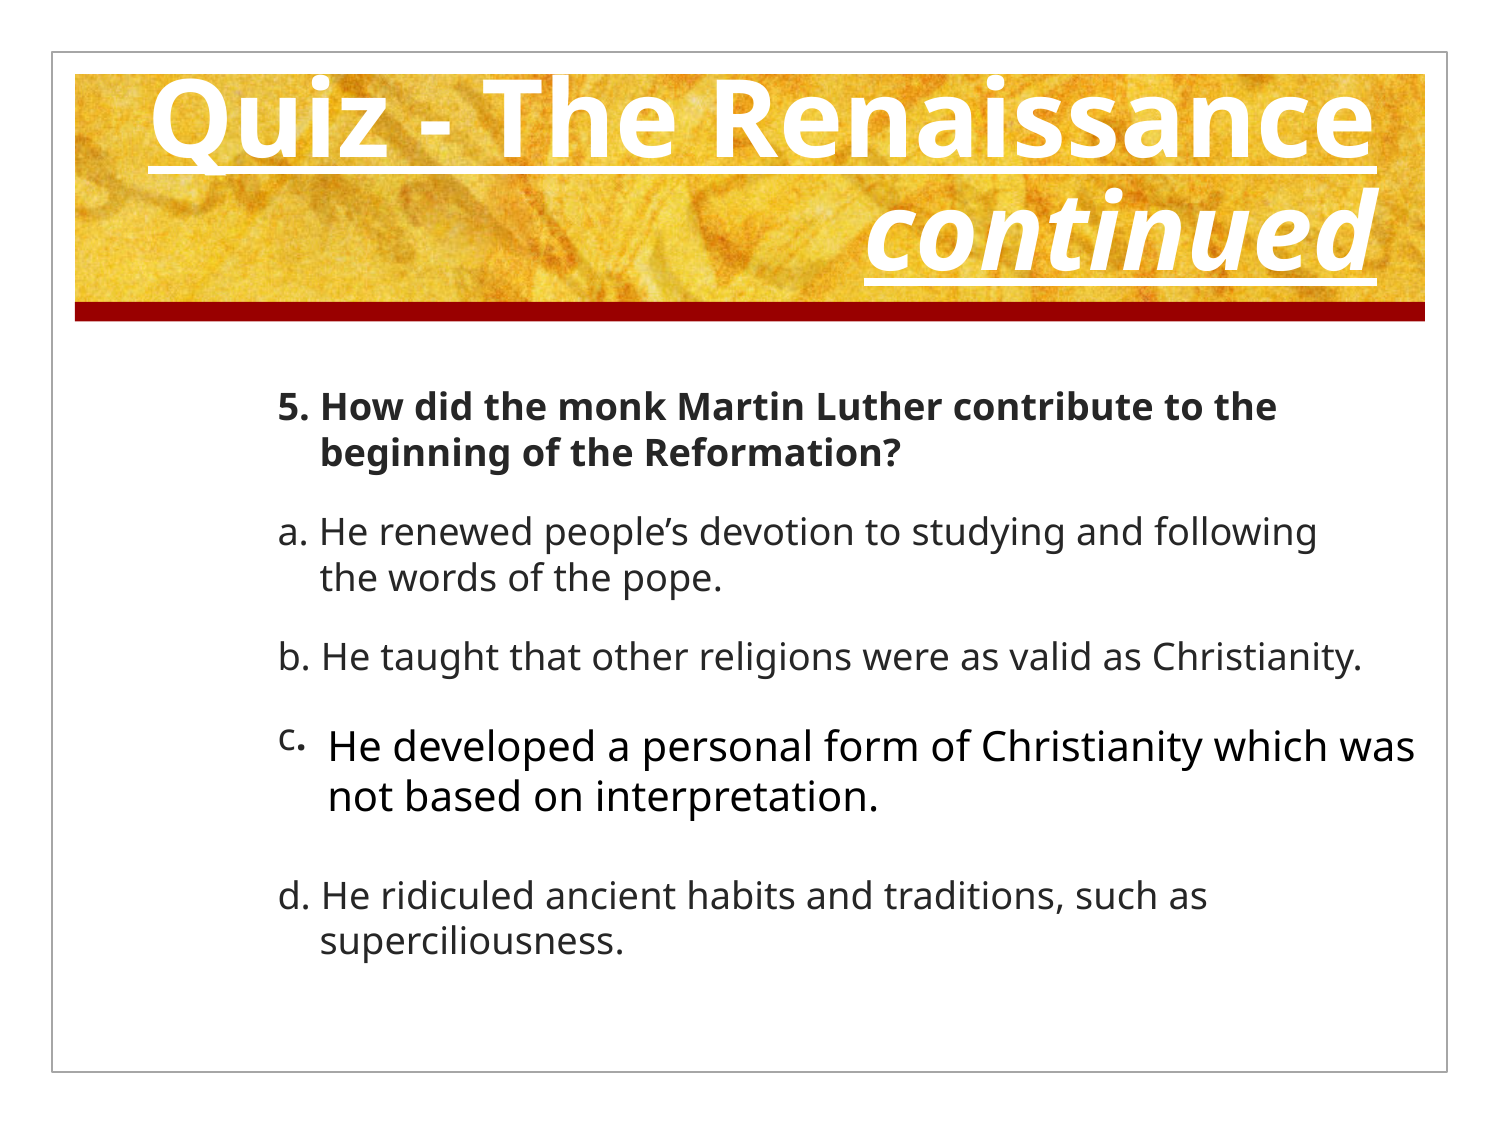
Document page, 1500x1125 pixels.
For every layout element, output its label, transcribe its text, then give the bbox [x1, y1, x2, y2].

list 5. How did the monk Martin Luther contribute to the beginning of the Reformation? a. He renewed people’s devotion to studying and following the words of the pope. b. He taught that other religions were as valid as Christianity. c. d. He ridiculed ancient habits and traditions, such as superciliousness. [262, 375, 1392, 1005]
text_box He developed a personal form of Christianity which was not based on interpretation. [312, 712, 1488, 828]
picture [75, 74, 1425, 301]
title Quiz - The Renaissance continued [108, 74, 1392, 292]
